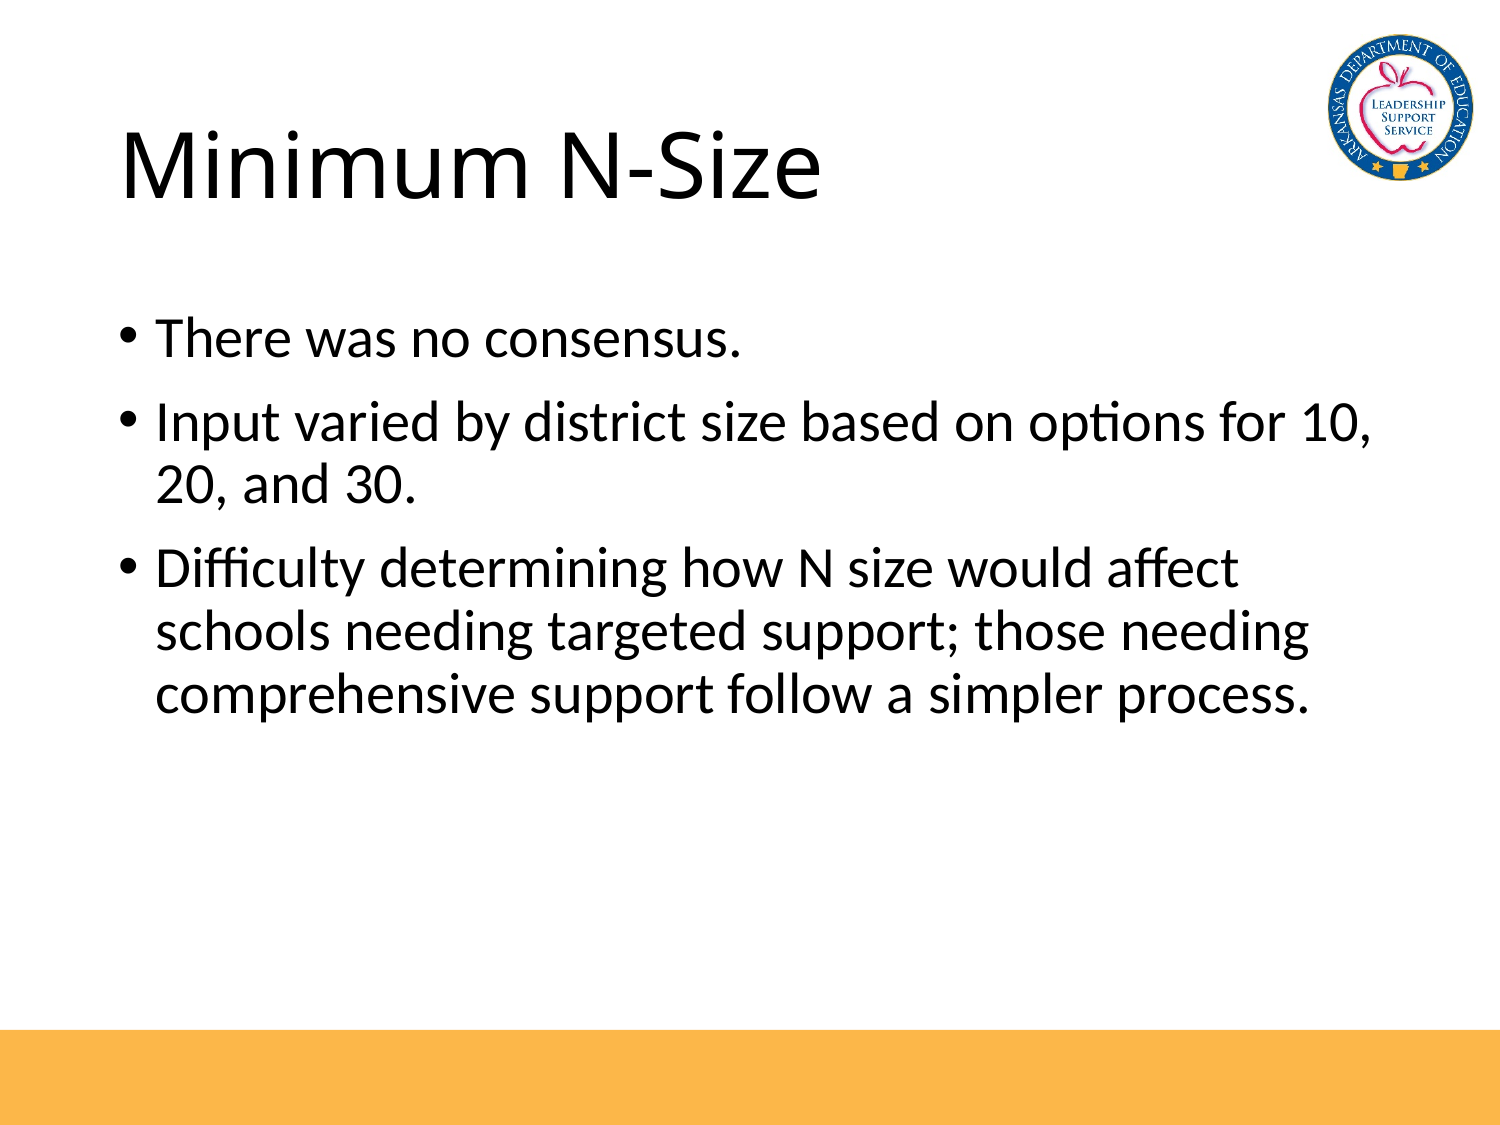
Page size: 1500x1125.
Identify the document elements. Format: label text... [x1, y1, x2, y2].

list There was no consensus. Input varied by district size based on options for 10, 20, and 30. Difficulty determining how N size would affect schools needing targeted support; those needing comprehensive support follow a simpler process. [103, 299, 1397, 1014]
picture [1327, 34, 1478, 181]
title Minimum N-Size [103, 59, 1397, 278]
